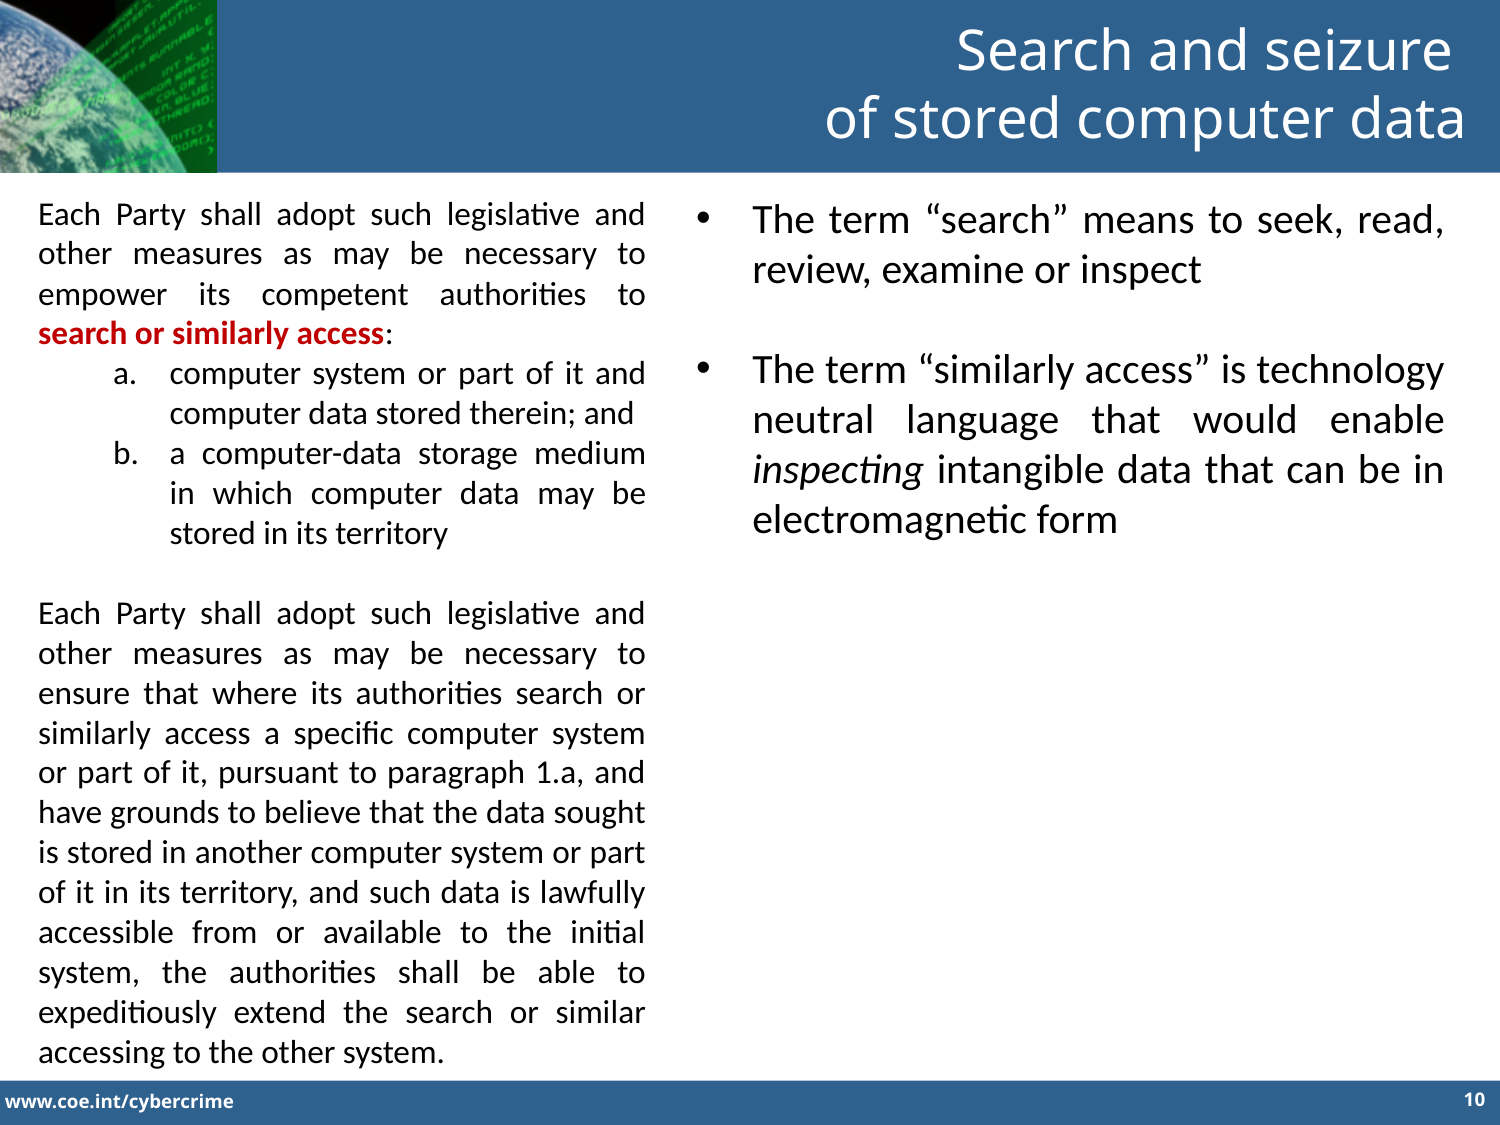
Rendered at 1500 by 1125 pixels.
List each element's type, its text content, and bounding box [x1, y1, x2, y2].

text_box The term “search” means to seek, read, review, examine or inspect The term “similarly access” is technology neutral language that would enable inspecting intangible data that can be in electromagnetic form [681, 184, 1460, 550]
text_box Each Party shall adopt such legislative and other measures as may be necessary to empower its competent authorities to search or similarly access: computer system or part of it and computer data stored therein; and a computer-data storage medium in which computer data may be stored in its territory Each Party shall adopt such legislative and other measures as may be necessary to ensure that where its authorities search or similarly access a specific computer system or part of it, pursuant to paragraph 1.a, and have grounds to believe that the data sought is stored in another computer system or part of it in its territory, and such data is lawfully accessible from or available to the initial system, the authorities shall be able to expeditiously extend the search or similar accessing to the other system. [23, 184, 662, 1078]
picture [0, 0, 217, 173]
text_box Search and seizure of stored computer data [230, 7, 1483, 157]
